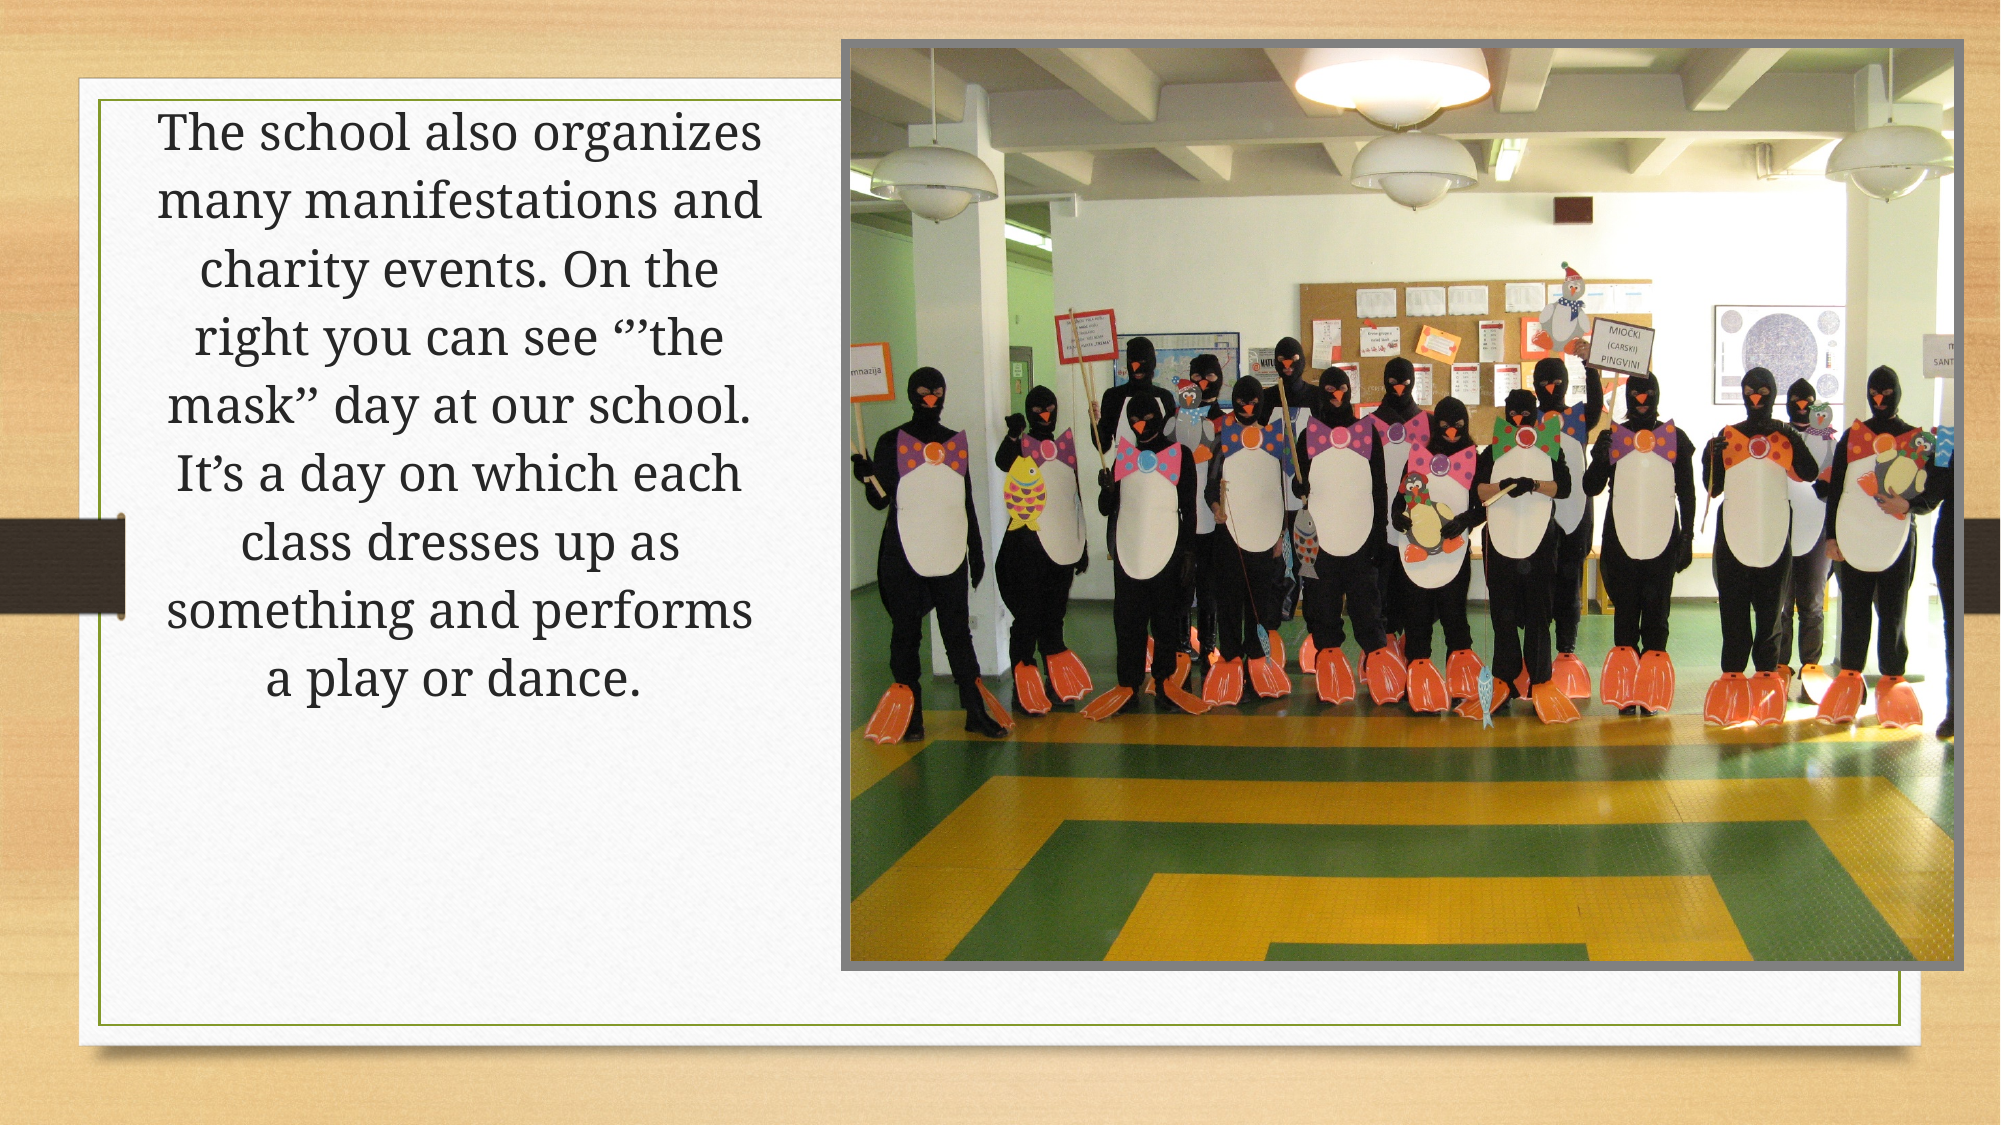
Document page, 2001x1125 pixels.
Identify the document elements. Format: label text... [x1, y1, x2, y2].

list The school also organizes many manifestations and charity events. On the right you can see ‘’’the mask’’ day at our school. It’s a day on which each class dresses up as something and performs a play or dance. [137, 89, 783, 1005]
picture [0, 0, 2001, 1125]
